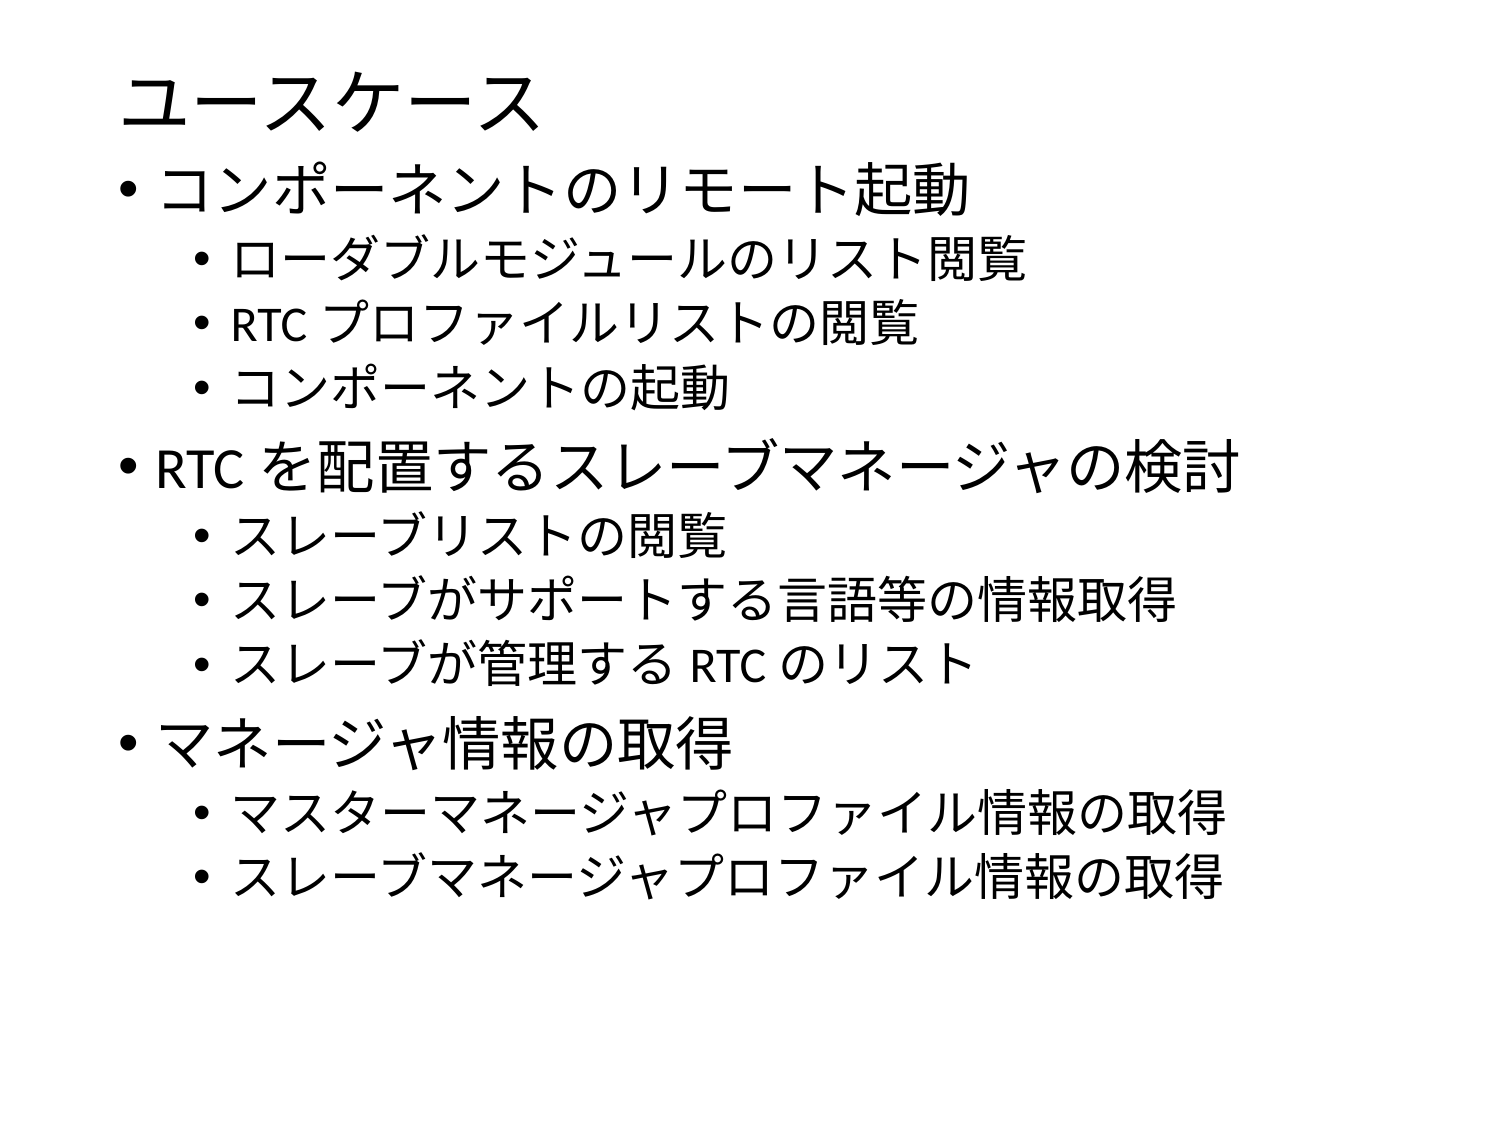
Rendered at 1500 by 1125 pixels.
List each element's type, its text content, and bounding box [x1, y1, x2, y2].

list コンポーネントのリモート起動 ローダブルモジュールのリスト閲覧 RTCプロファイルリストの閲覧 コンポーネントの起動 RTCを配置するスレーブマネージャの検討 スレーブリストの閲覧 スレーブがサポートする言語等の情報取得 スレーブが管理するRTCのリスト マネージャ情報の取得 マスターマネージャプロファイル情報の取得 スレーブマネージャプロファイル情報の取得 [103, 153, 1397, 1014]
title ユースケース [103, 59, 1397, 153]
